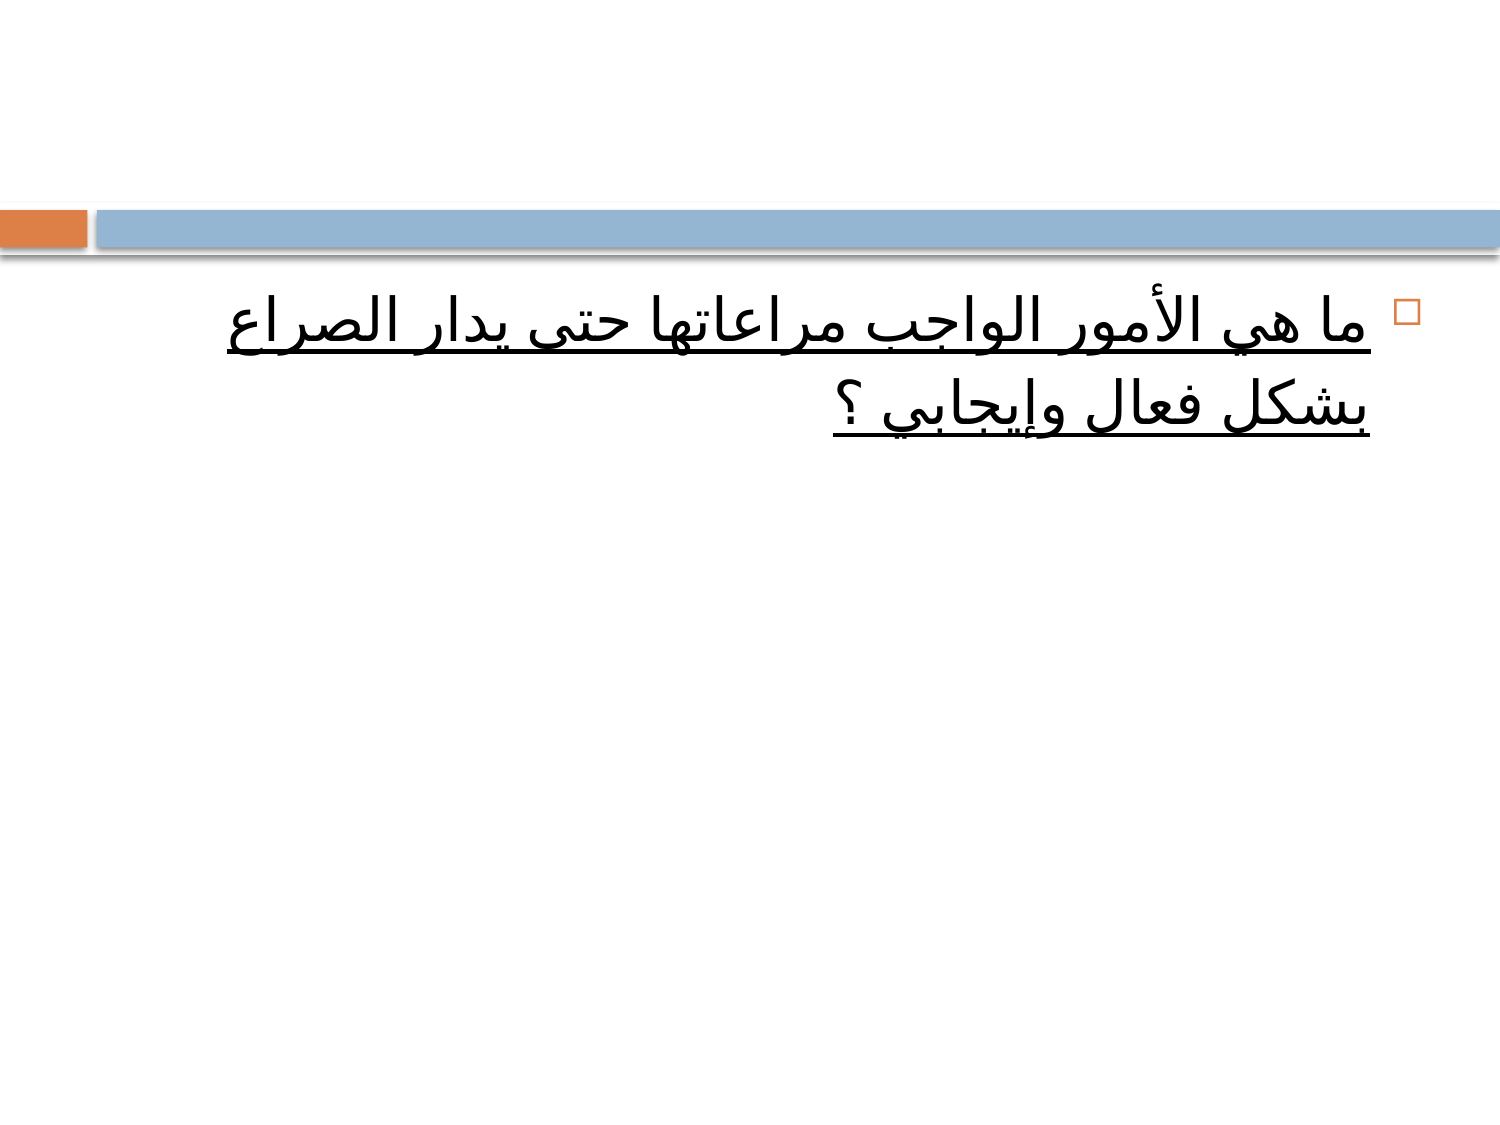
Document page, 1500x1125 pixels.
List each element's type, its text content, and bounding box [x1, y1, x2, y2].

list ما هي الأمور الواجب مراعاتها حتى يدار الصراع بشكل فعال وإيجابي ؟ [100, 262, 1438, 1000]
